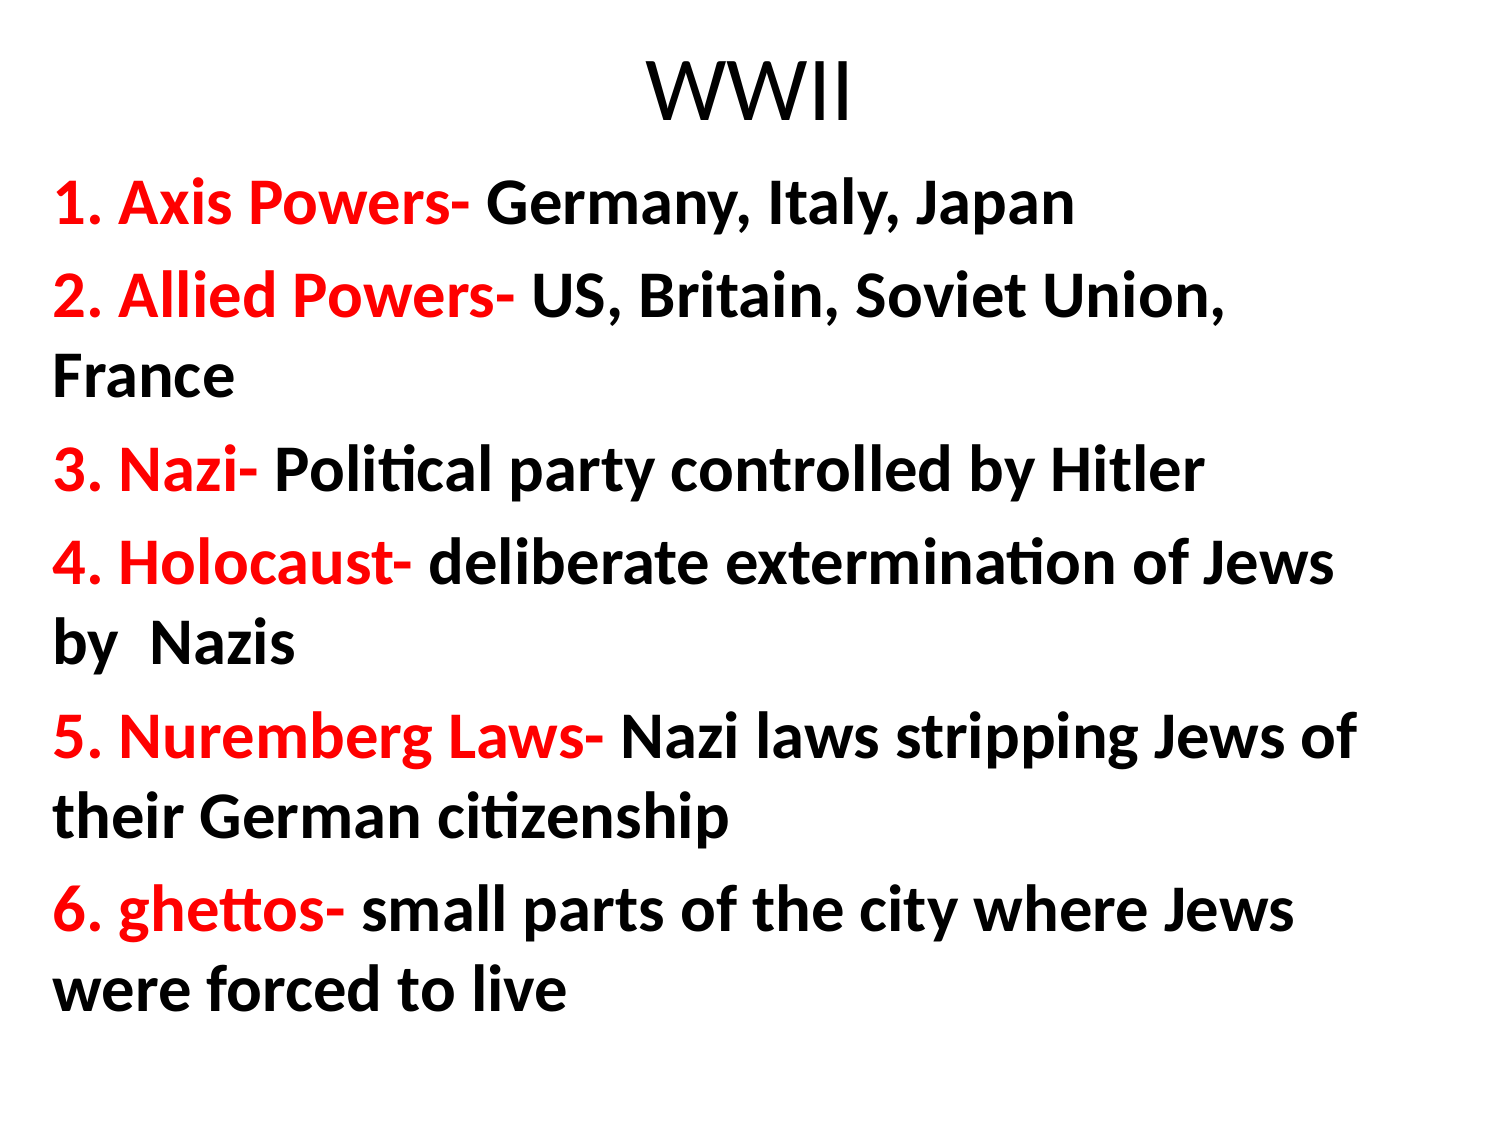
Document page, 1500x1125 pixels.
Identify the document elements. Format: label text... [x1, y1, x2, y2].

title WWII [75, 12, 1425, 149]
list 1. Axis Powers- Germany, Italy, Japan 2. Allied Powers- US, Britain, Soviet Union, France 3. Nazi- Political party controlled by Hitler 4. Holocaust- deliberate extermination of Jews by Nazis 5. Nuremberg Laws- Nazi laws stripping Jews of their German citizenship 6. ghettos- small parts of the city where Jews were forced to live [37, 149, 1425, 1063]
